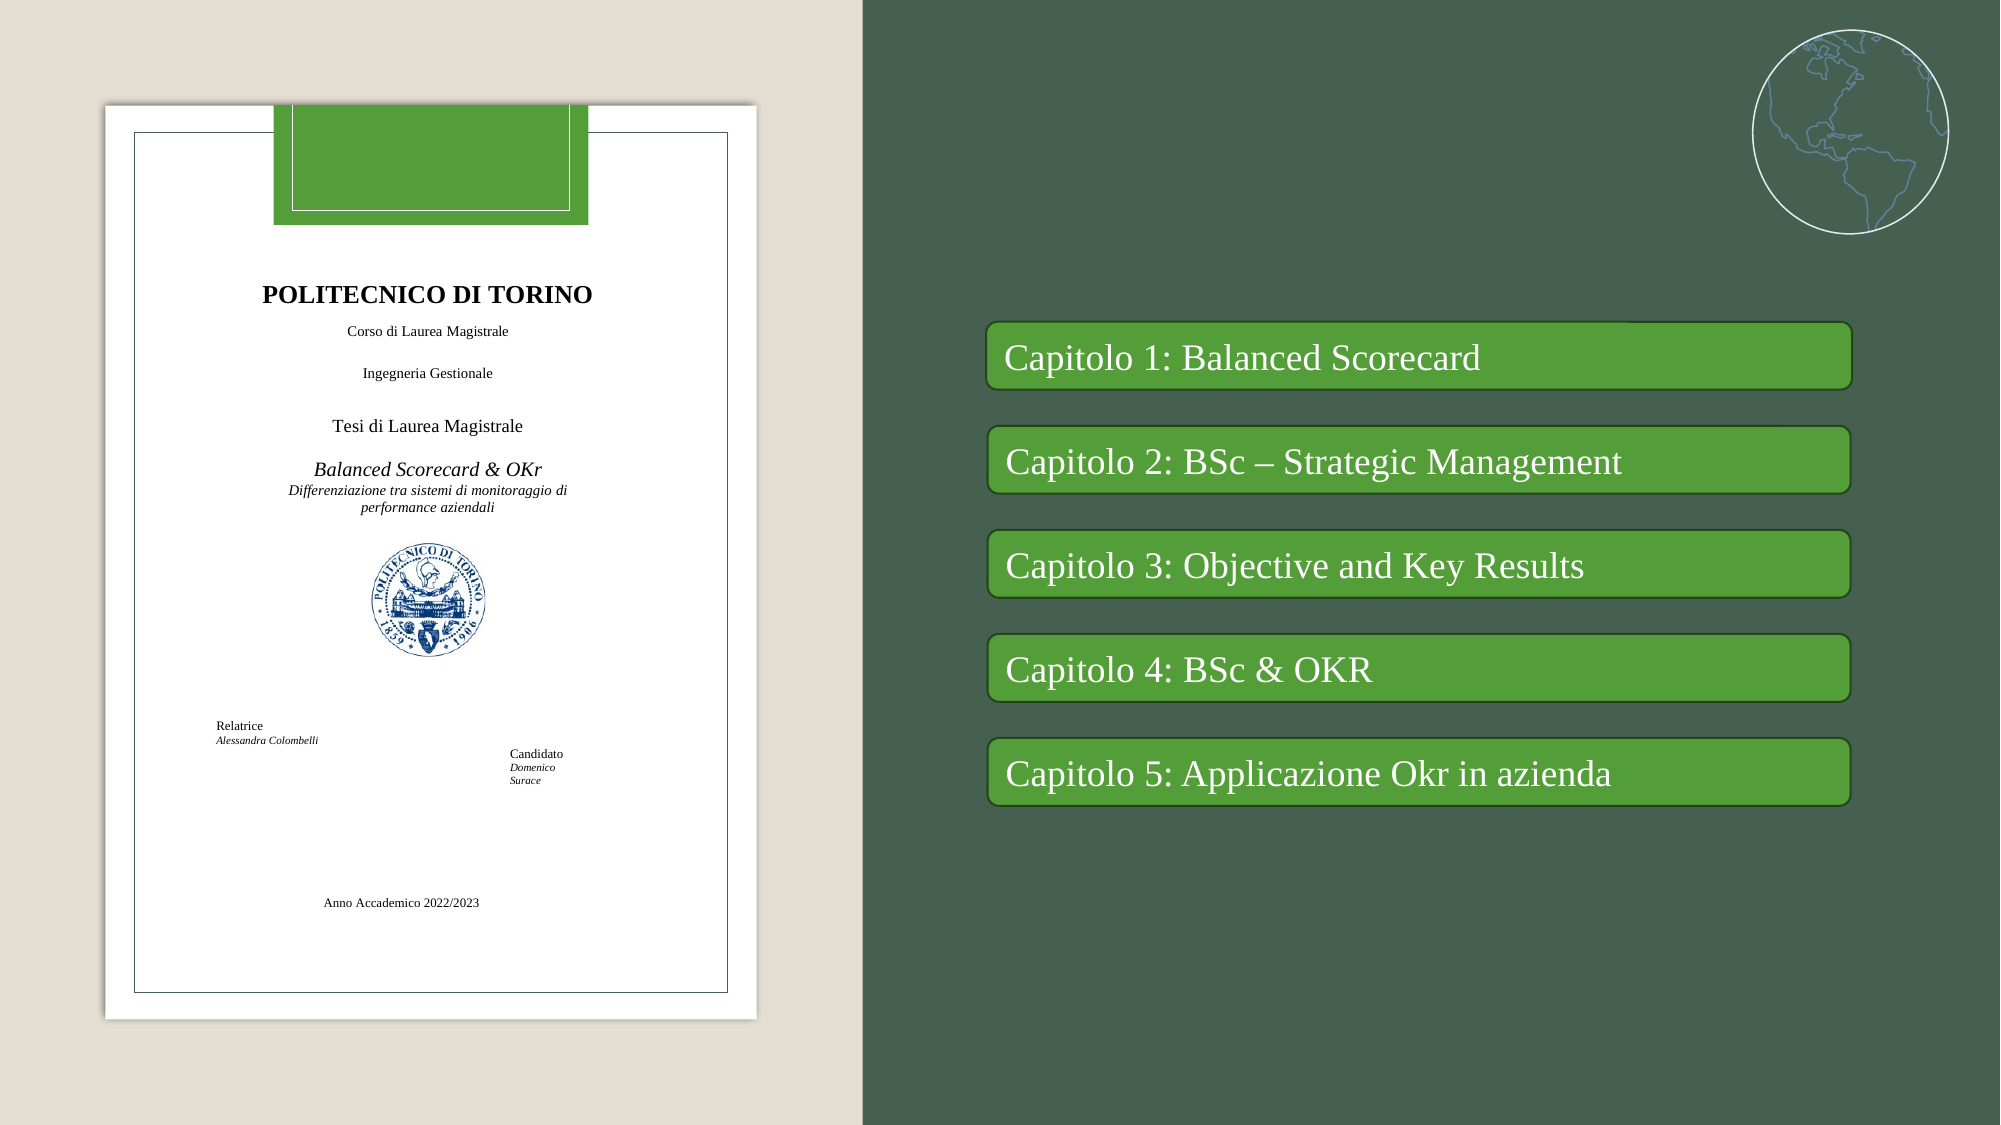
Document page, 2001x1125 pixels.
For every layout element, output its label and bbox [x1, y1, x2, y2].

text_box [864, 0, 2000, 1125]
text_box [134, 132, 728, 993]
text_box [0, 0, 864, 1125]
text_box [986, 321, 1853, 806]
text_box [273, 104, 590, 226]
text_box [1742, 30, 1959, 234]
picture [211, 276, 613, 912]
text_box [105, 105, 757, 1020]
